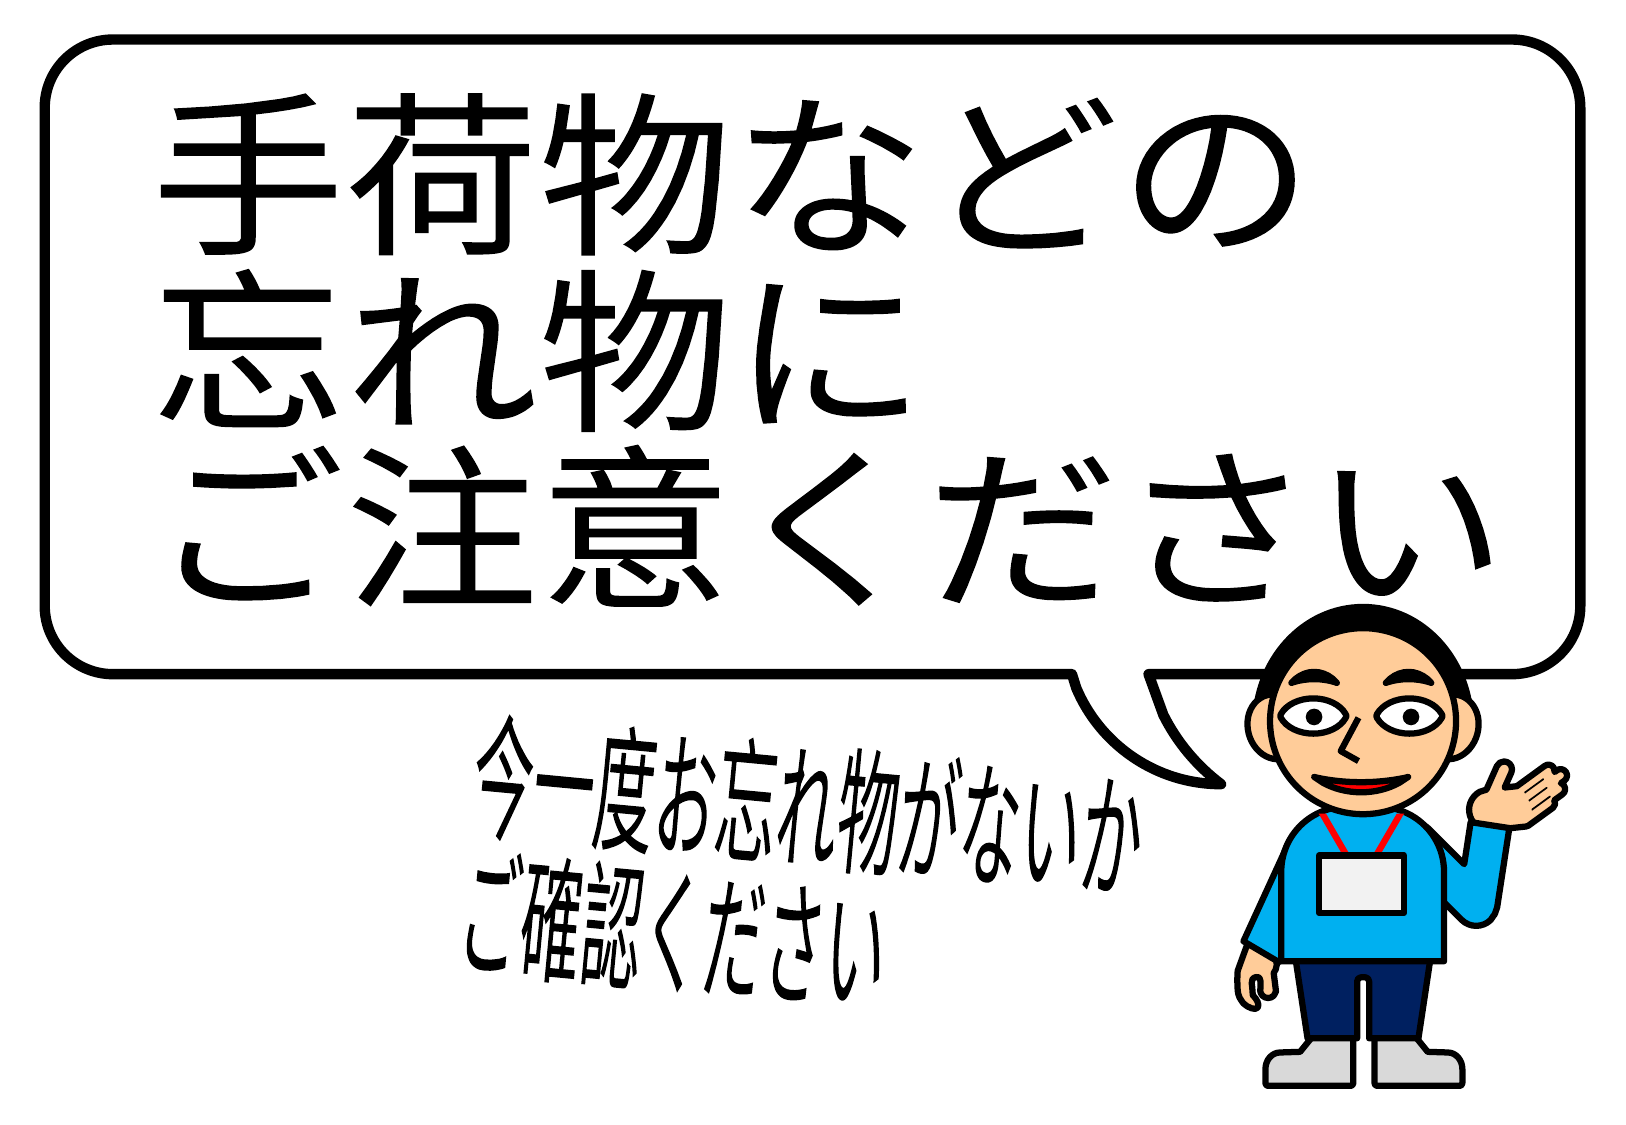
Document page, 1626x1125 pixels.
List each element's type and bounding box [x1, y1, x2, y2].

text_box [1226, 606, 1559, 1086]
text_box [42, 37, 1583, 787]
